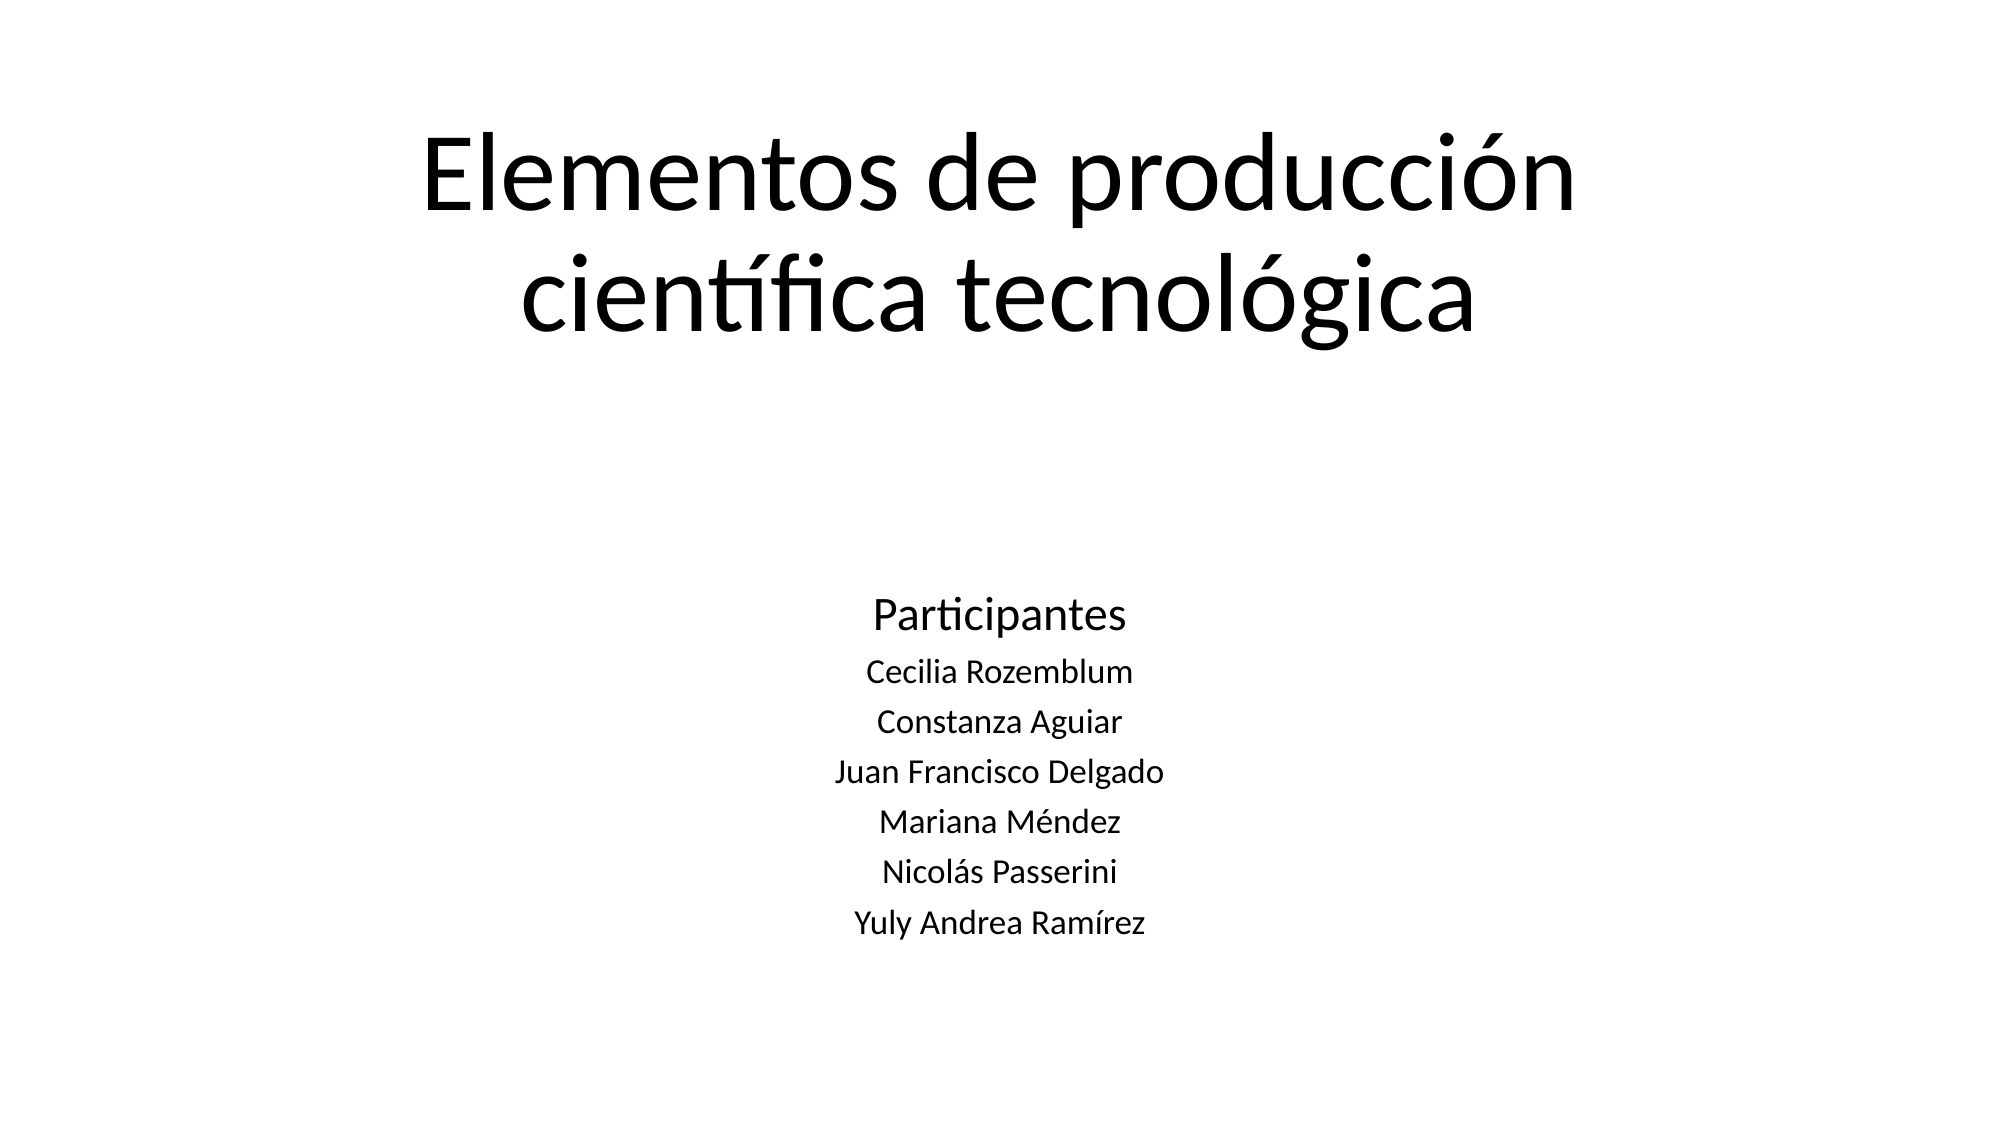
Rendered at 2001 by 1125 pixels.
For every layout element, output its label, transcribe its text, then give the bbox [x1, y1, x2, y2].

title Elementos de producción científica tecnológica [249, 107, 1750, 499]
subtitle Participantes Cecilia Rozemblum Constanza Aguiar Juan Francisco Delgado Mariana Méndez Nicolás Passerini Yuly Andrea Ramírez [249, 590, 1750, 955]
